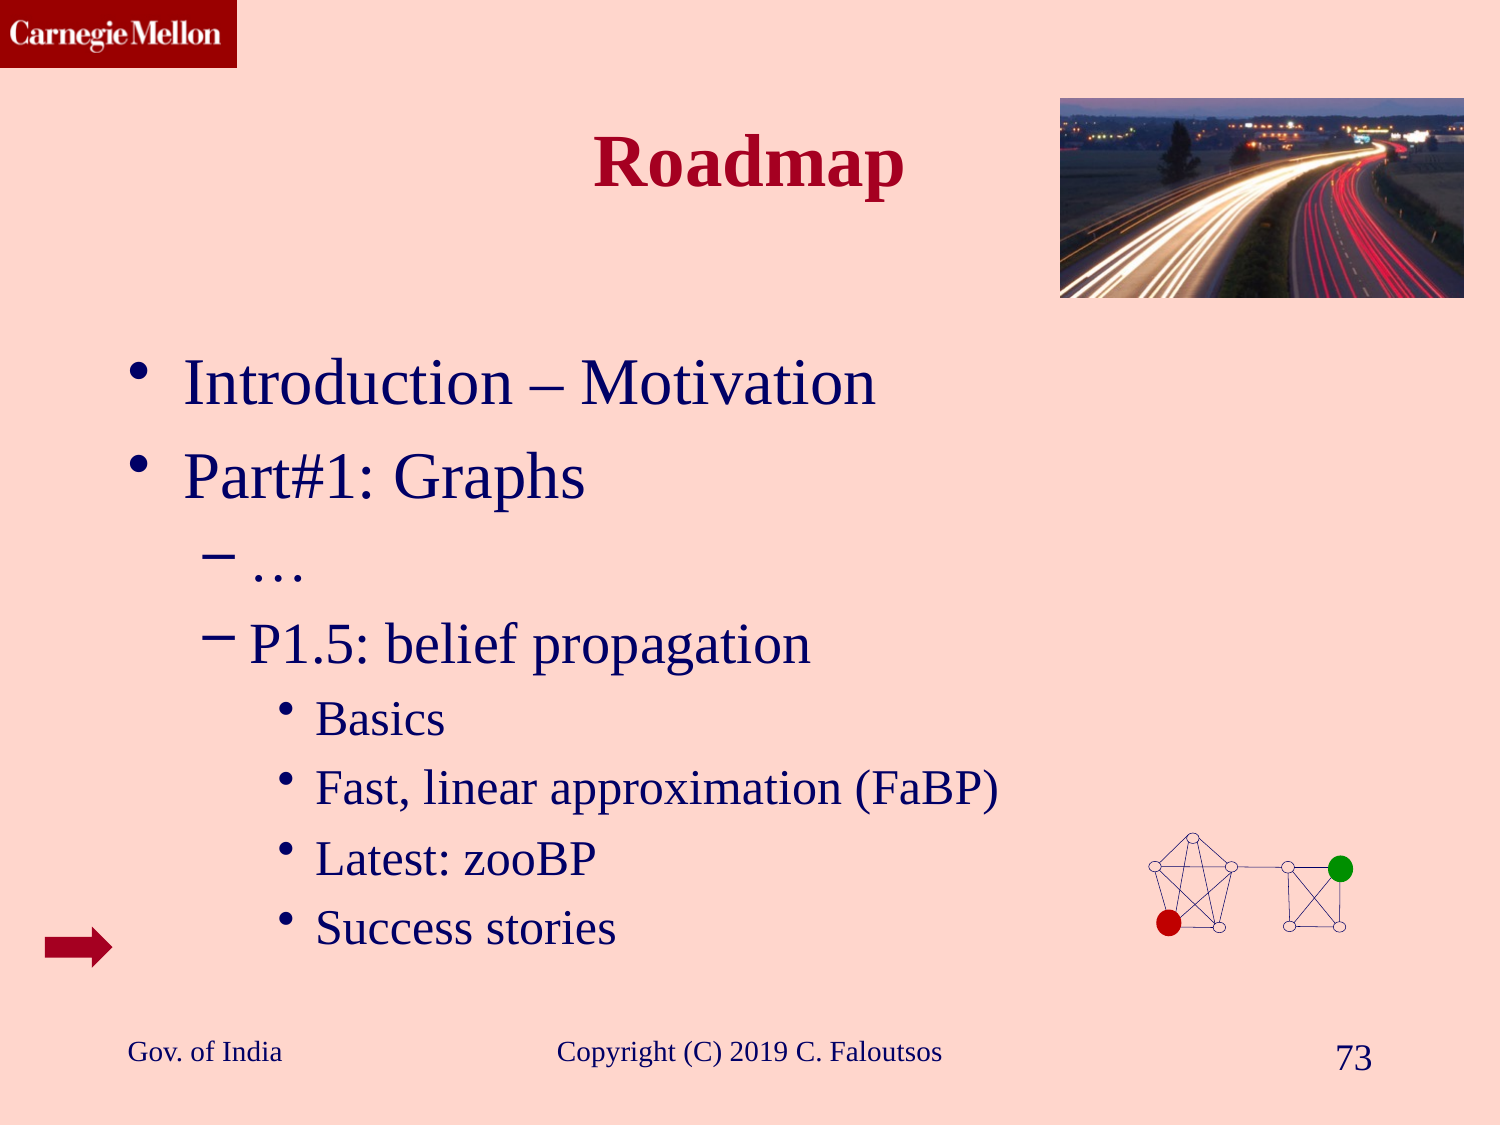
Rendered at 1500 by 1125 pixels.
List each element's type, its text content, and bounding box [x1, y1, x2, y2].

slide_number Gov. of India [112, 1024, 426, 1101]
slide_number 73 [1074, 1024, 1388, 1101]
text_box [1148, 832, 1346, 933]
title Roadmap [112, 99, 1058, 213]
text_box [44, 926, 113, 968]
picture [1060, 98, 1464, 299]
picture [0, 0, 237, 68]
footer Copyright (C) 2019 C. Faloutsos [512, 1024, 988, 1101]
list Introduction – Motivation Part#1: Graphs … P1.5: belief propagation Basics Fast, linear approximation (FaBP) Latest: zooBP Success stories [112, 237, 1388, 1001]
